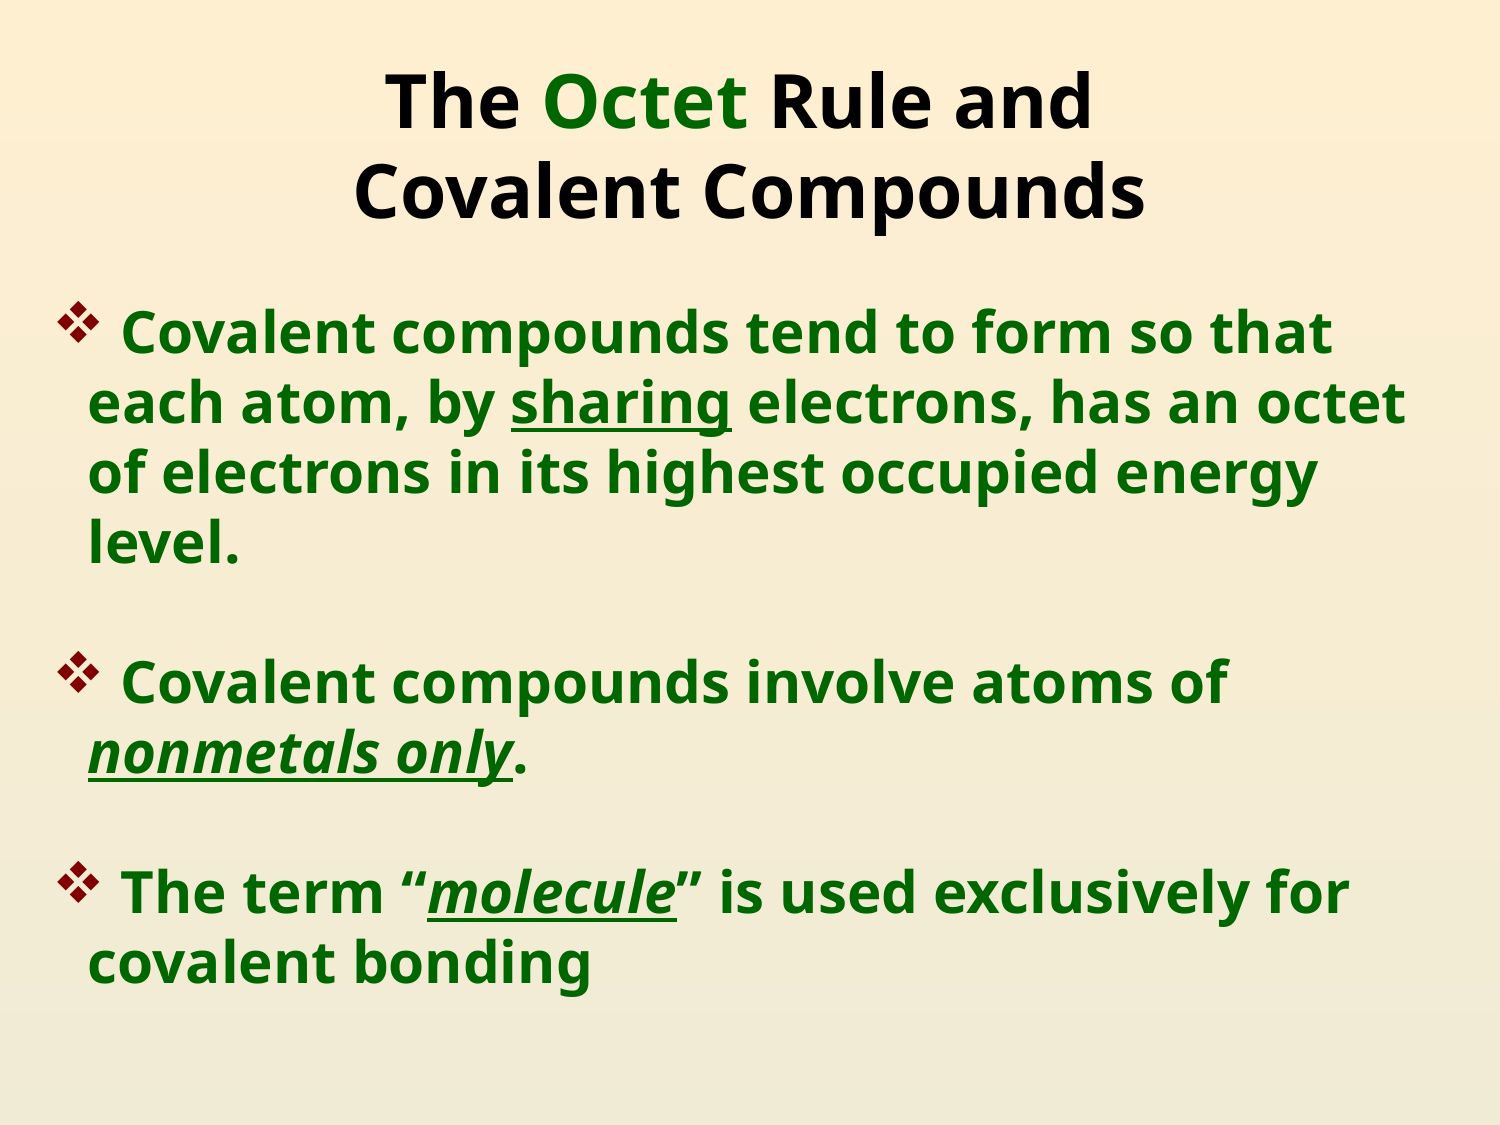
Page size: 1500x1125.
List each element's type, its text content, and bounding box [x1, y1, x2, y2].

text_box Covalent compounds tend to form so that each atom, by sharing electrons, has an octet of electrons in its highest occupied energy level. Covalent compounds involve atoms of nonmetals only. The term “molecule” is used exclusively for covalent bonding [37, 287, 1463, 1072]
title The Octet Rule and Covalent Compounds [24, 49, 1476, 238]
